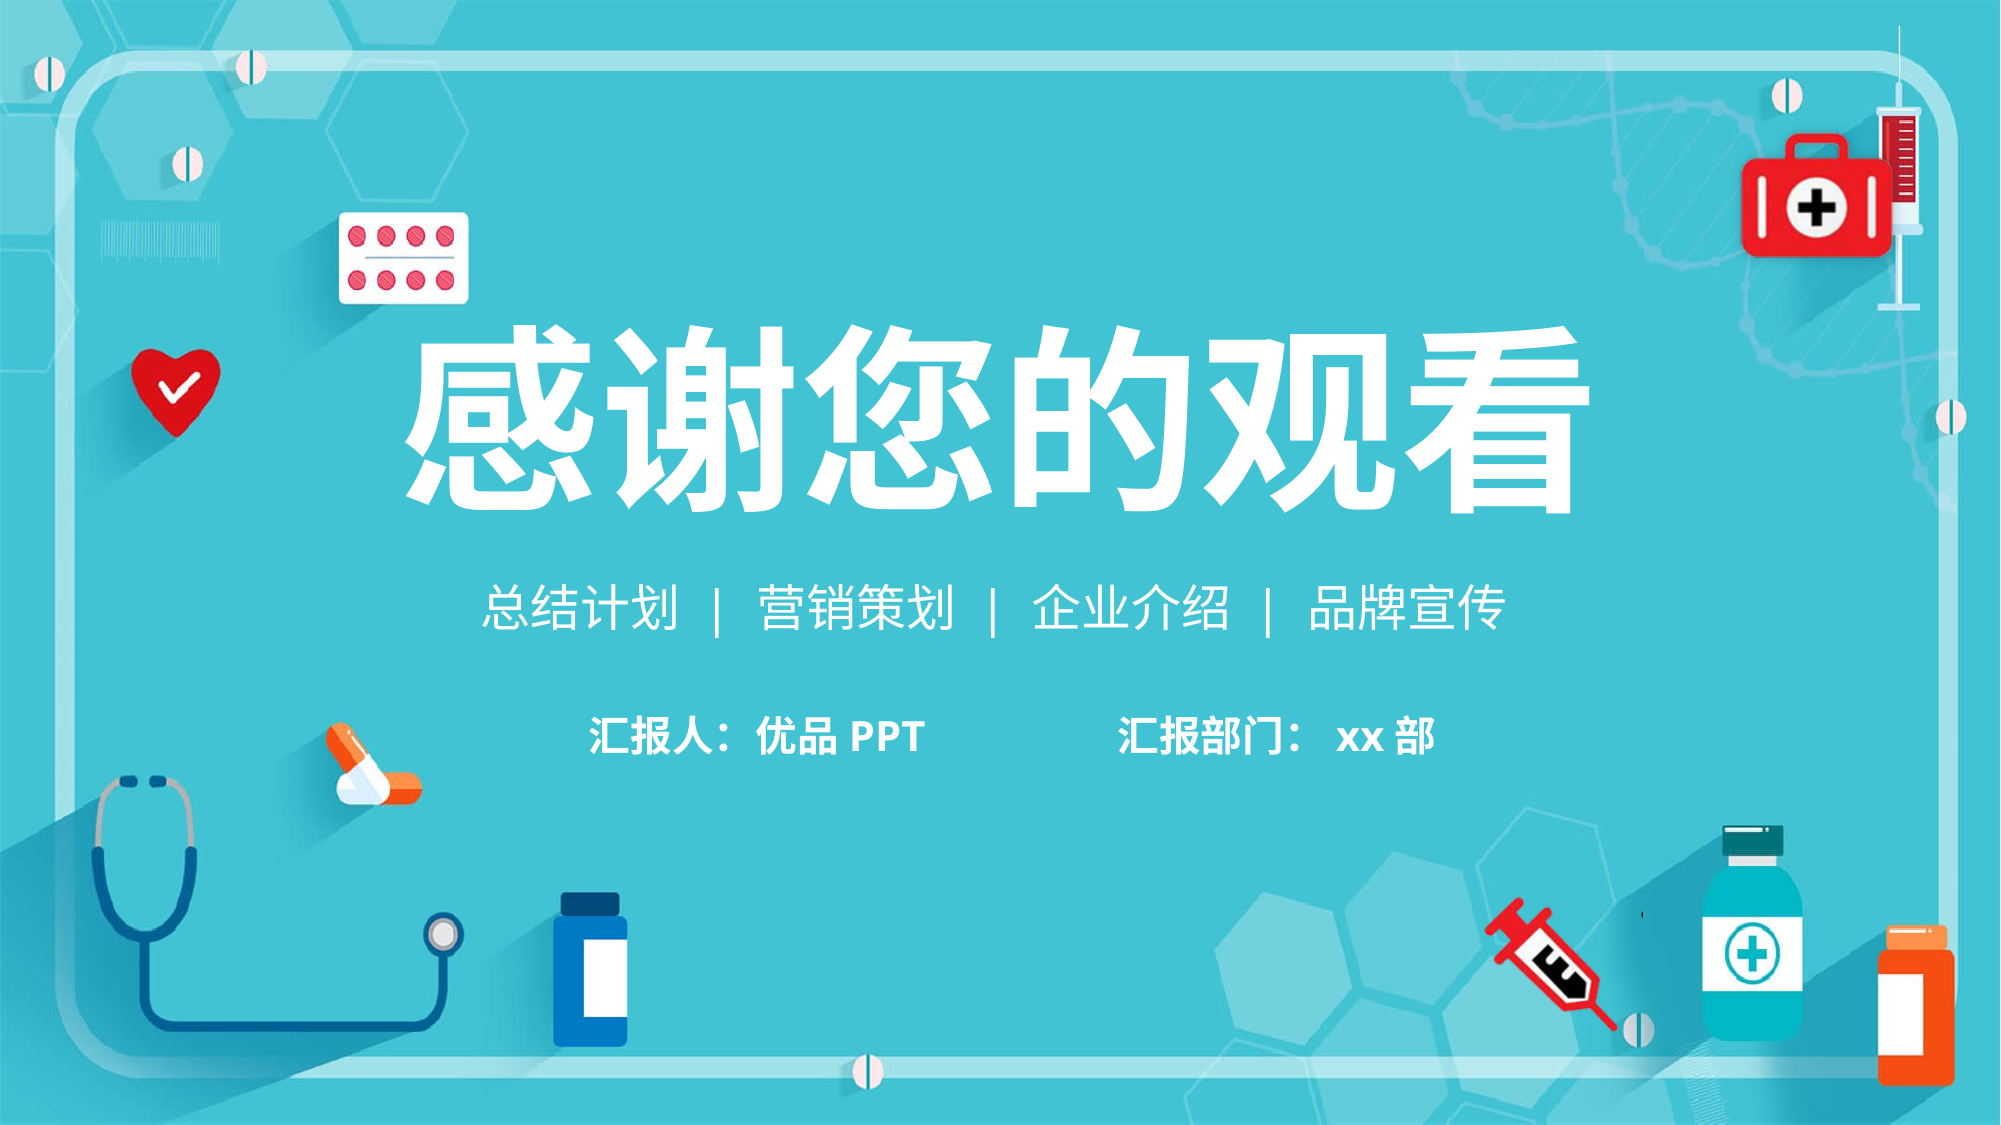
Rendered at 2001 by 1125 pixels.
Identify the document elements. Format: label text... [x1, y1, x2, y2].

text_box 汇报部门：xx部 [1073, 698, 1481, 772]
text_box 感谢您的观看 [183, 315, 1817, 547]
text_box 汇报人：优品PPT [520, 698, 994, 772]
text_box 总结计划 | 营销策划 | 企业介绍 | 品牌宣传 [451, 575, 1537, 645]
picture [0, 0, 2001, 1125]
